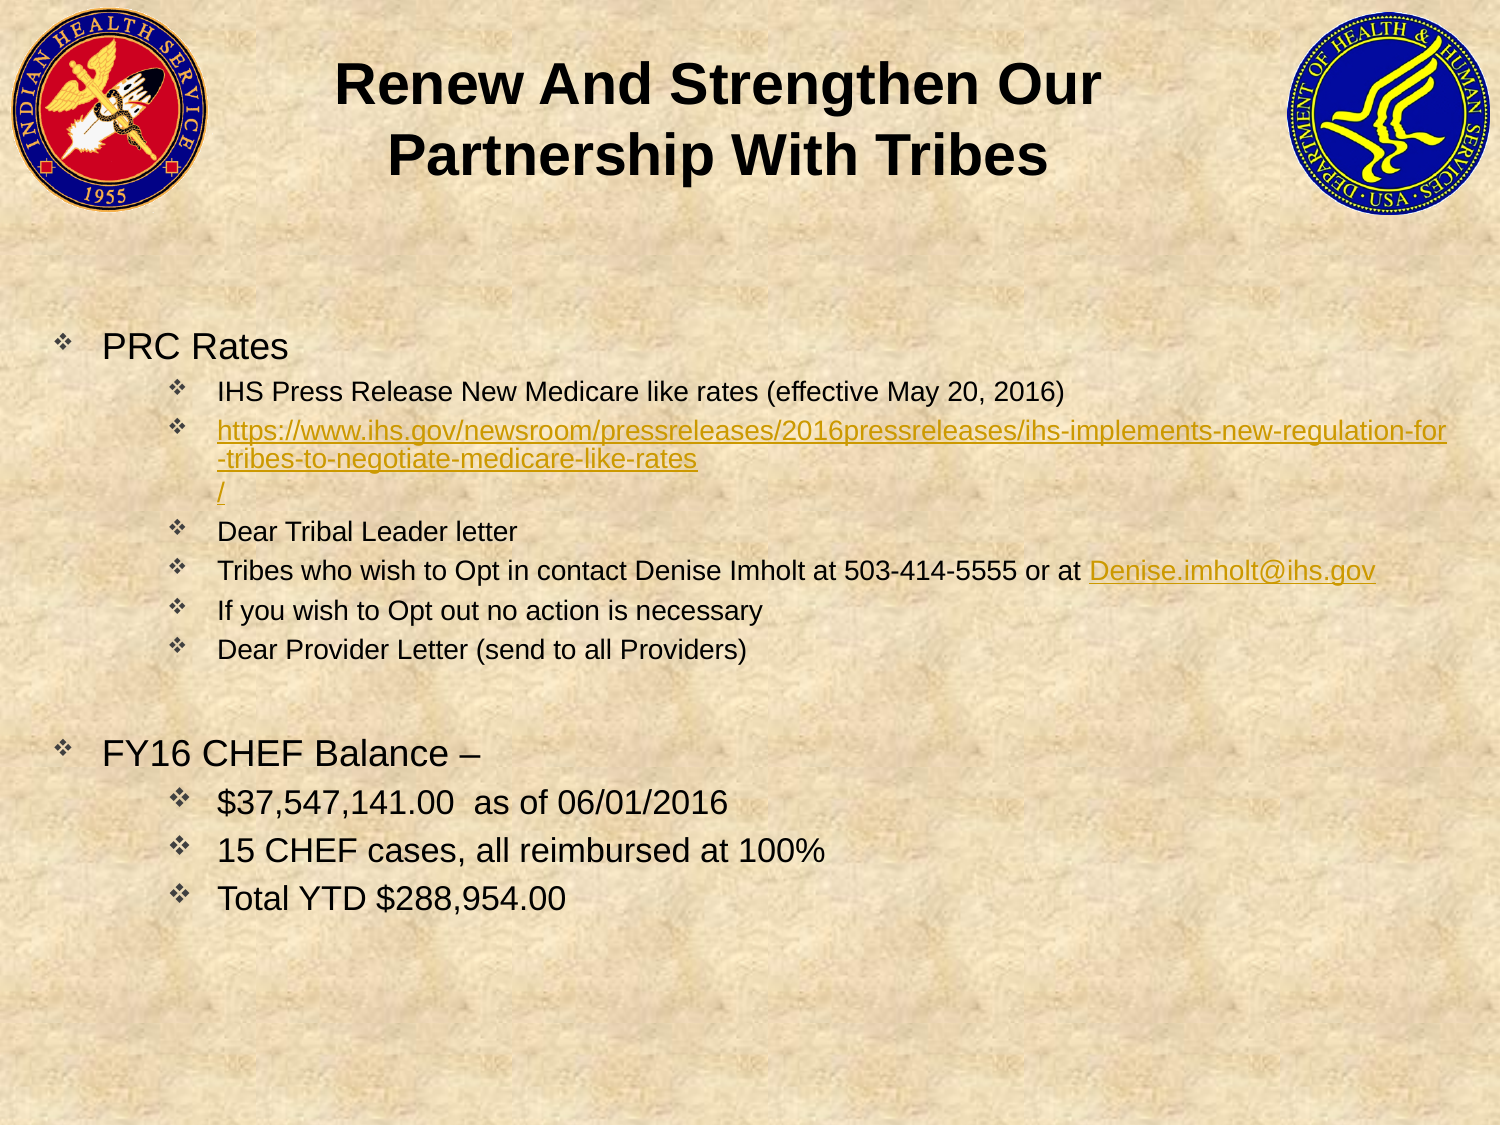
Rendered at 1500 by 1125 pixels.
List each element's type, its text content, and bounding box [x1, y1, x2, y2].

list PRC Rates IHS Press Release New Medicare like rates (effective May 20, 2016) https://www.ihs.gov/newsroom/pressreleases/2016pressreleases/ihs-implements-new-regulation-for-tribes-to-negotiate-medicare-like-rates/ Dear Tribal Leader letter Tribes who wish to Opt in contact Denise Imholt at 503-414-5555 or at Denise.imholt@ihs.gov If you wish to Opt out no action is necessary Dear Provider Letter (send to all Providers) FY16 CHEF Balance – $37,547,141.00 as of 06/01/2016 15 CHEF cases, all reimbursed at 100% Total YTD $288,954.00 [37, 262, 1463, 1035]
picture [0, 0, 1500, 1125]
title Renew And Strengthen Our Partnership With Tribes [150, 37, 1288, 262]
